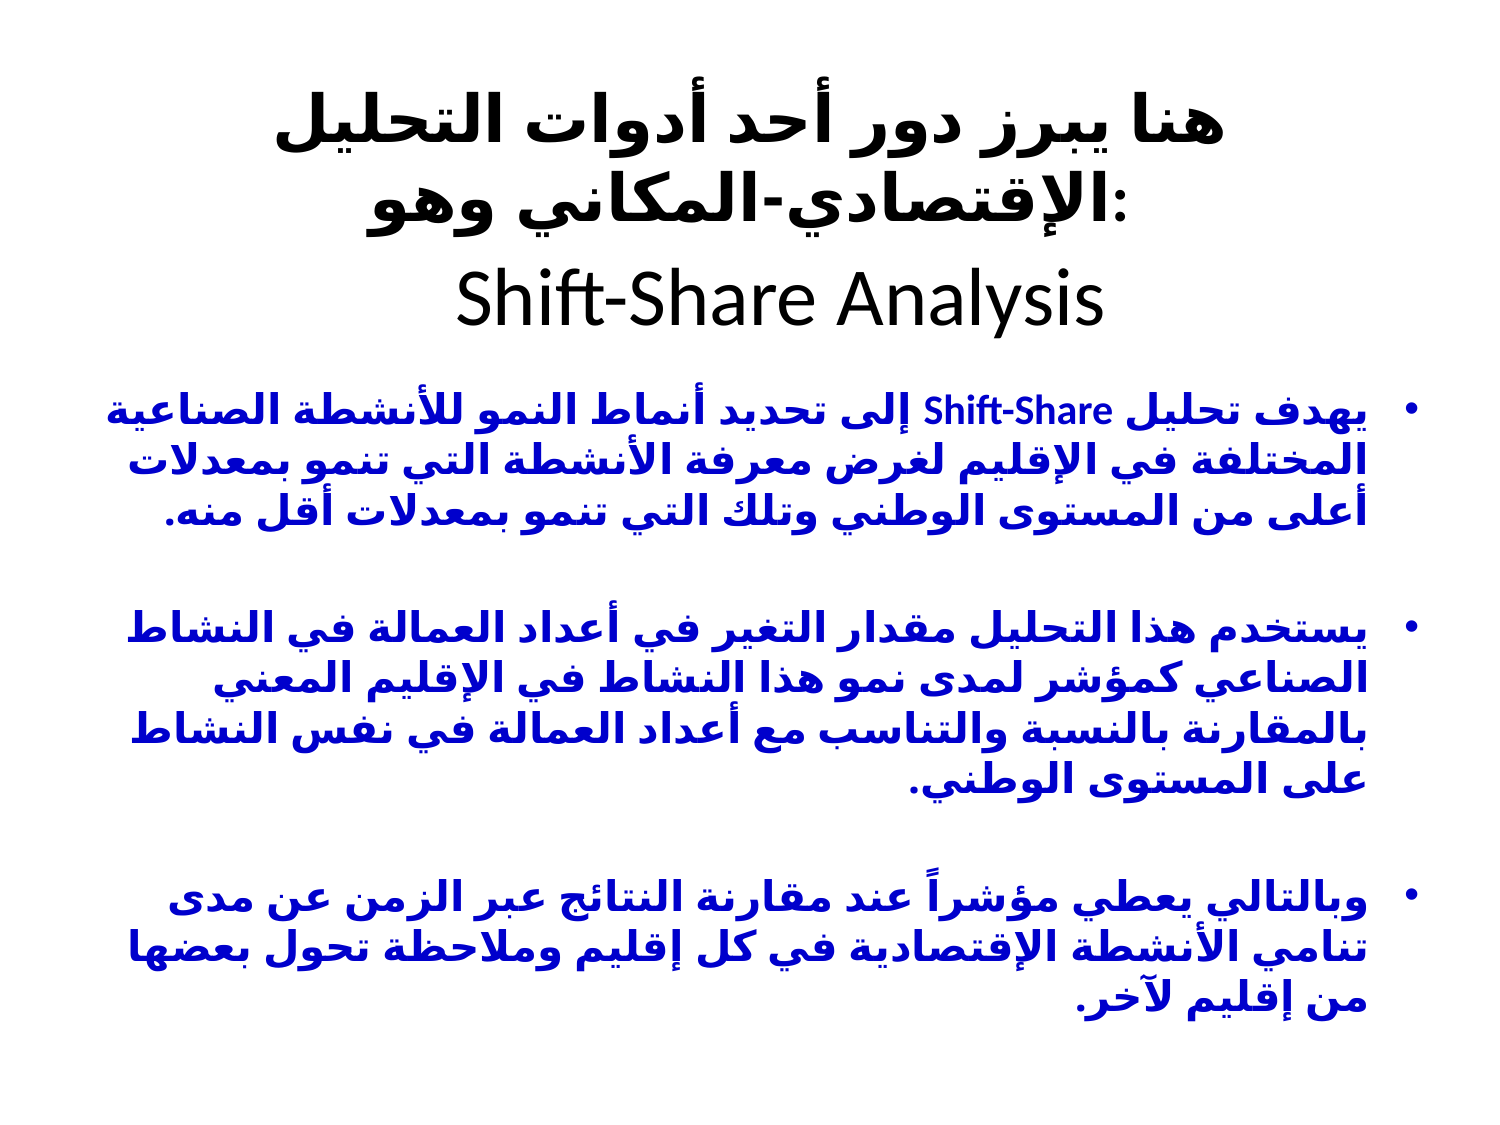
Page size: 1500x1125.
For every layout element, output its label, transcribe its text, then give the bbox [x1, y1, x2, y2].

title هنا يبرز دور أحد أدوات التحليل الإقتصادي-المكاني وهو: Shift-Share Analysis [75, 68, 1425, 352]
list يهدف تحليل Shift-Share إلى تحديد أنماط النمو للأنشطة الصناعية المختلفة في الإقليم لغرض معرفة الأنشطة التي تنمو بمعدلات أعلى من المستوى الوطني وتلك التي تنمو بمعدلات أقل منه. يستخدم هذا التحليل مقدار التغير في أعداد العمالة في النشاط الصناعي كمؤشر لمدى نمو هذا النشاط في الإقليم المعني بالمقارنة بالنسبة والتناسب مع أعداد العمالة في نفس النشاط على المستوى الوطني. وبالتالي يعطي مؤشراً عند مقارنة النتائج عبر الزمن عن مدى تنامي الأنشطة الإقتصادية في كل إقليم وملاحظة تحول بعضها من إقليم لآخر. [82, 375, 1432, 1041]
